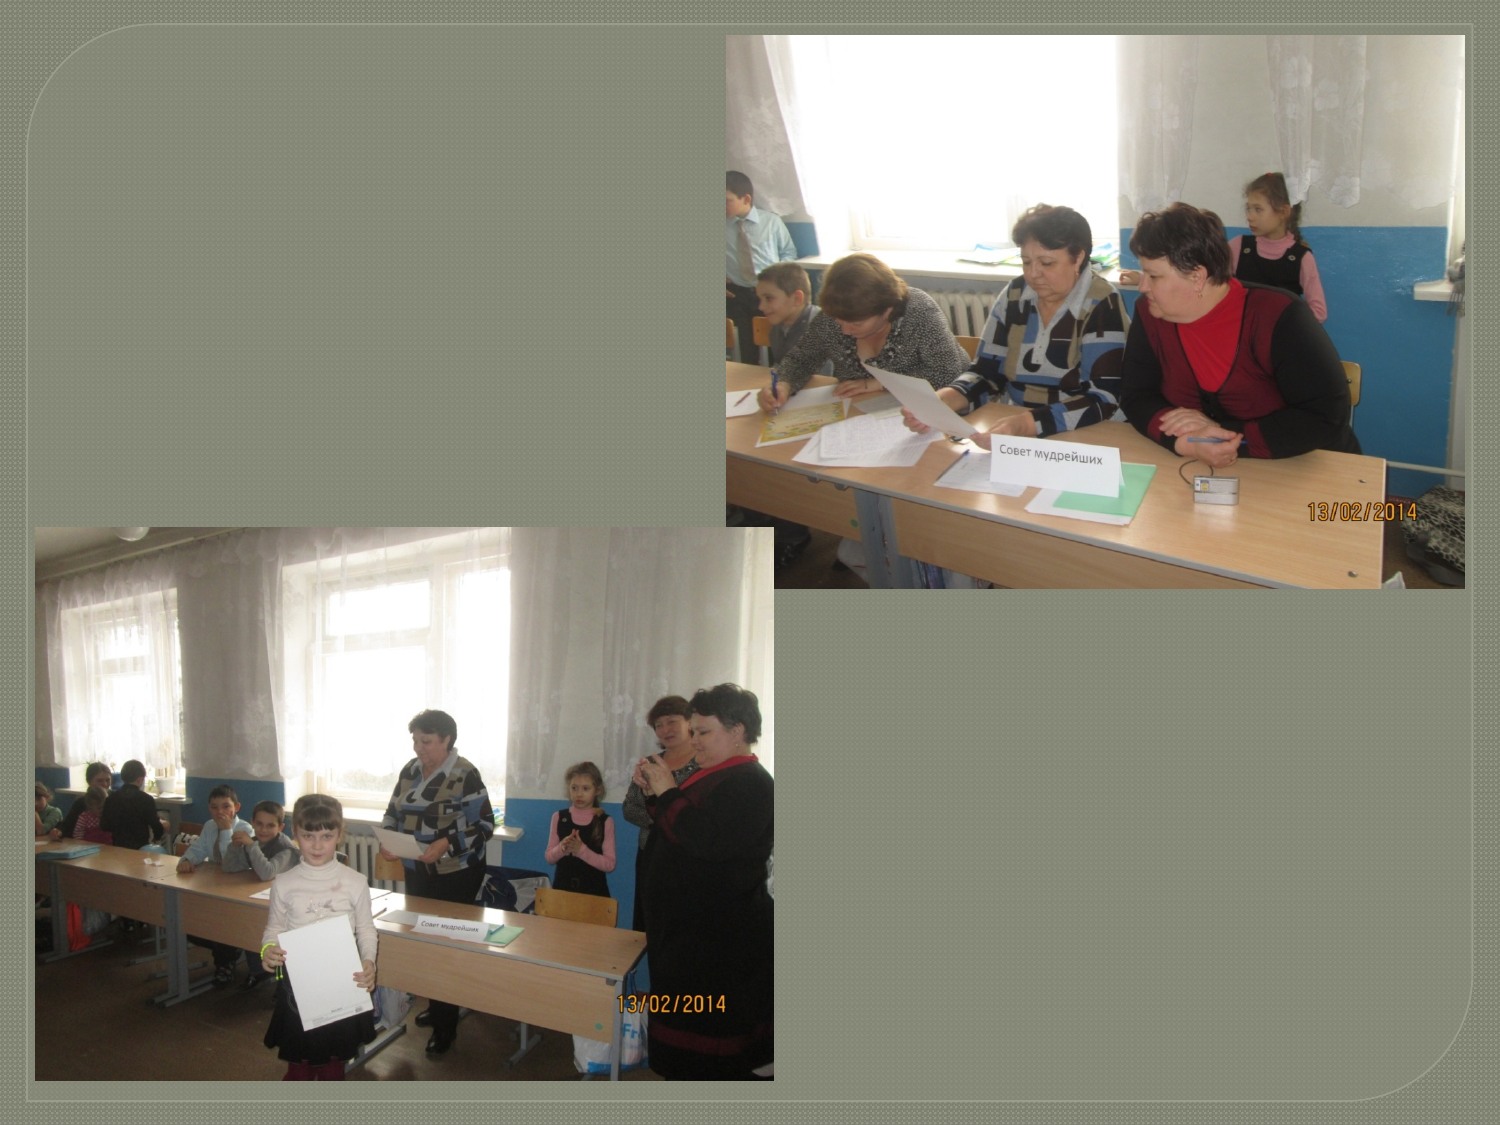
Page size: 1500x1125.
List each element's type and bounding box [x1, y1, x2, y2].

picture [34, 34, 1466, 1082]
